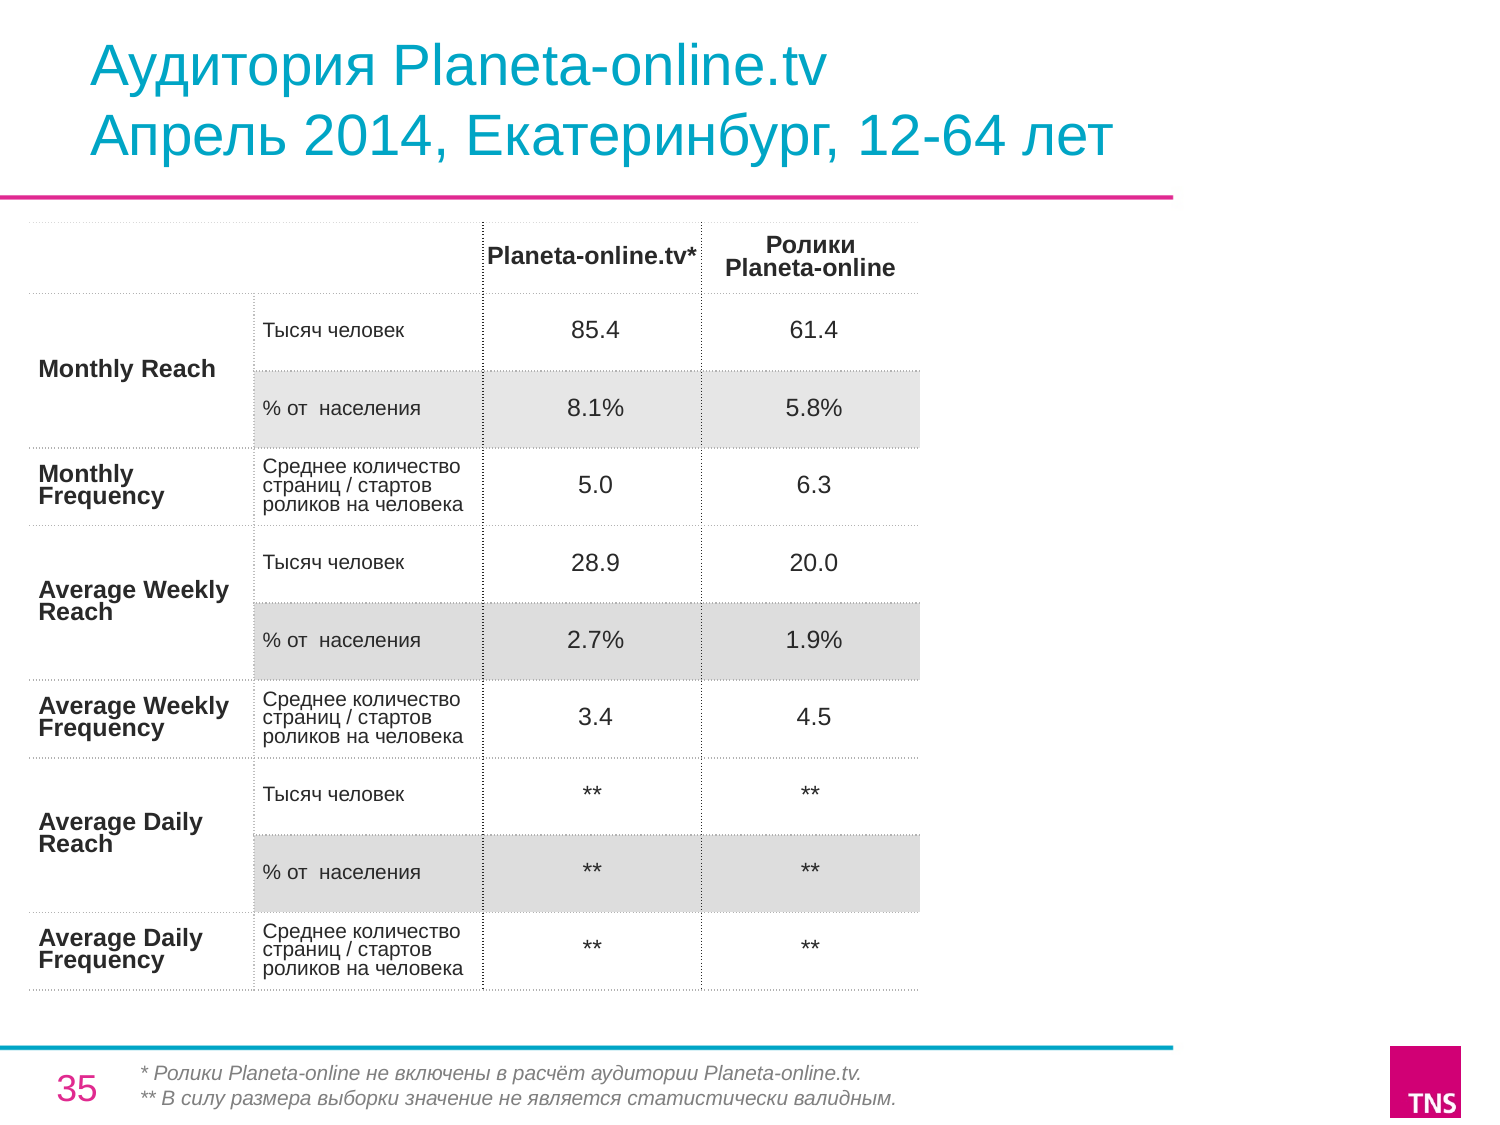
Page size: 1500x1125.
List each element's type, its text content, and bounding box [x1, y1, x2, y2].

table_cell 1.9% [701, 603, 920, 680]
table_cell Среднее количество страниц / стартов роликов на человека [254, 448, 483, 526]
table_cell ** [483, 912, 701, 990]
table_cell Average Daily Reach [29, 758, 254, 912]
table_cell 6.3 [701, 448, 920, 526]
table_cell 28.9 [483, 526, 701, 603]
table_header Ролики Planeta-online [701, 223, 920, 294]
table_cell Monthly Frequency [29, 448, 254, 526]
table_header Planeta-online.tv* [483, 223, 701, 294]
table_cell ** [483, 835, 701, 912]
text_box * Ролики Planeta-online не включены в расчёт аудитории Planeta-online.tv. ** В силу размера выборки значение не является статистически валидным. [124, 1052, 1463, 1117]
table_cell Тысяч человек [254, 526, 483, 603]
table_cell 85.4 [483, 294, 701, 371]
table_cell Среднее количество страниц / стартов роликов на человека [254, 680, 483, 758]
table_cell 3.4 [483, 680, 701, 758]
table_cell 20.0 [701, 526, 920, 603]
table_cell ** [483, 758, 701, 835]
table_cell 8.1% [483, 371, 701, 448]
table_cell Среднее количество страниц / стартов роликов на человека [254, 912, 483, 990]
table_cell % от населения [254, 603, 483, 680]
table_cell ** [701, 835, 920, 912]
table_cell Monthly Reach [29, 294, 254, 448]
table_cell 5.0 [483, 448, 701, 526]
table_cell 5.8% [701, 371, 920, 448]
table_cell Average Weekly Reach [29, 526, 254, 680]
table_cell ** [701, 758, 920, 835]
table_cell Average Weekly Frequency [29, 680, 254, 758]
table_cell 61.4 [701, 294, 920, 371]
table_cell 4.5 [701, 680, 920, 758]
table_cell 2.7% [483, 603, 701, 680]
table_cell Average Daily Frequency [29, 912, 254, 990]
table_header [29, 223, 483, 294]
slide_number 35 [40, 1055, 392, 1125]
table_cell % от населения [254, 835, 483, 912]
table_cell ** [701, 912, 920, 990]
table_cell Тысяч человек [254, 758, 483, 835]
title Аудитория Planeta-online.tv Апрель 2014, Екатеринбург, 12-64 лет [74, 8, 1476, 187]
table_cell % от населения [254, 371, 483, 448]
table_cell Тысяч человек [254, 294, 483, 371]
picture [0, 0, 1500, 1125]
